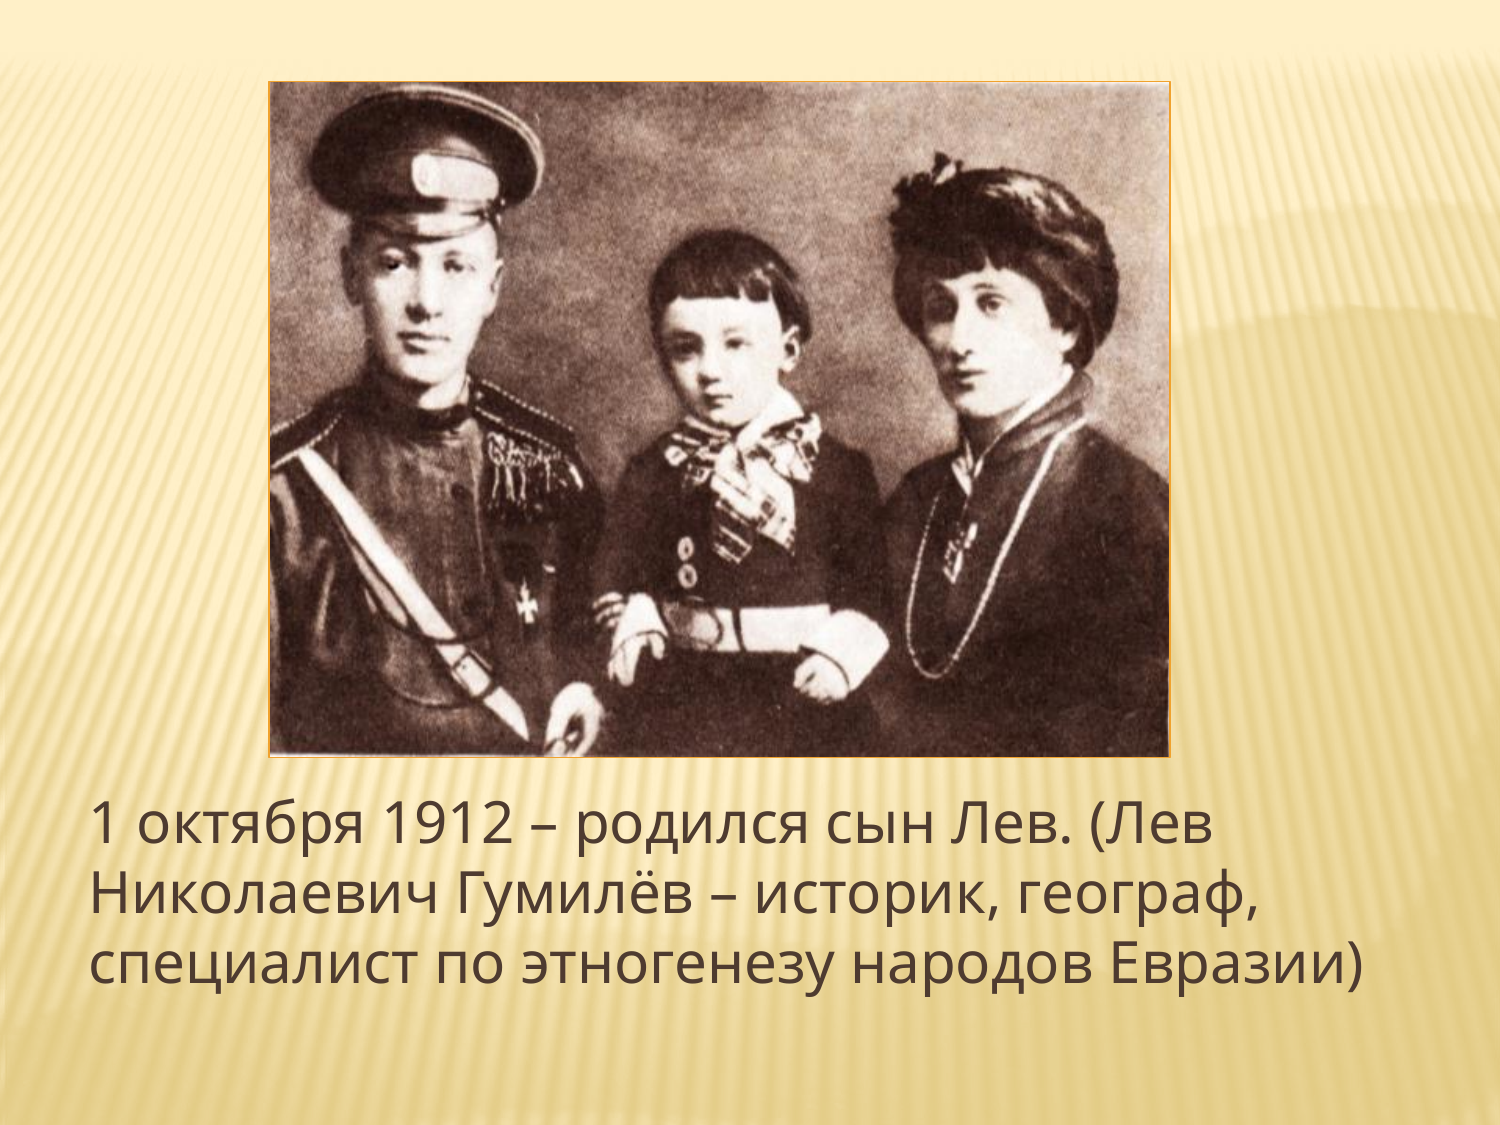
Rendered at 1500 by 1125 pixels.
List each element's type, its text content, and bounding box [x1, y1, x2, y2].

picture [269, 81, 1170, 758]
list 1 октября 1912 – родился сын Лев. (Лев Николаевич Гумилёв – историк, географ, специалист по этногенезу народов Евразии) [70, 785, 1430, 1055]
